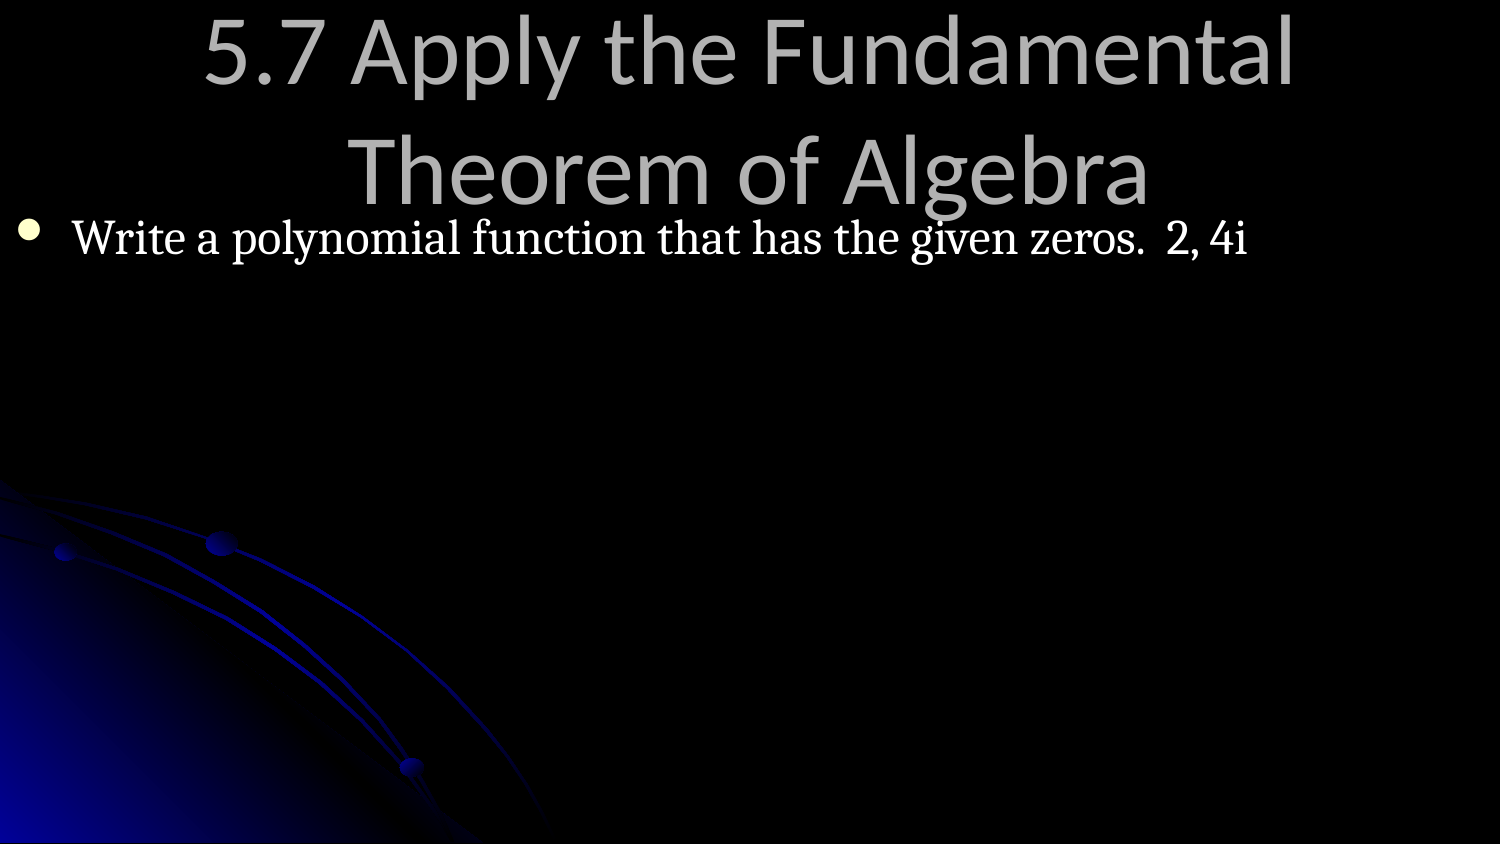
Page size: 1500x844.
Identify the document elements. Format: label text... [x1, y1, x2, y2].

list Write a polynomial function that has the given zeros. 2, 4i [0, 196, 1500, 755]
title 5.7 Apply the Fundamental Theorem of Algebra [0, 33, 1500, 175]
